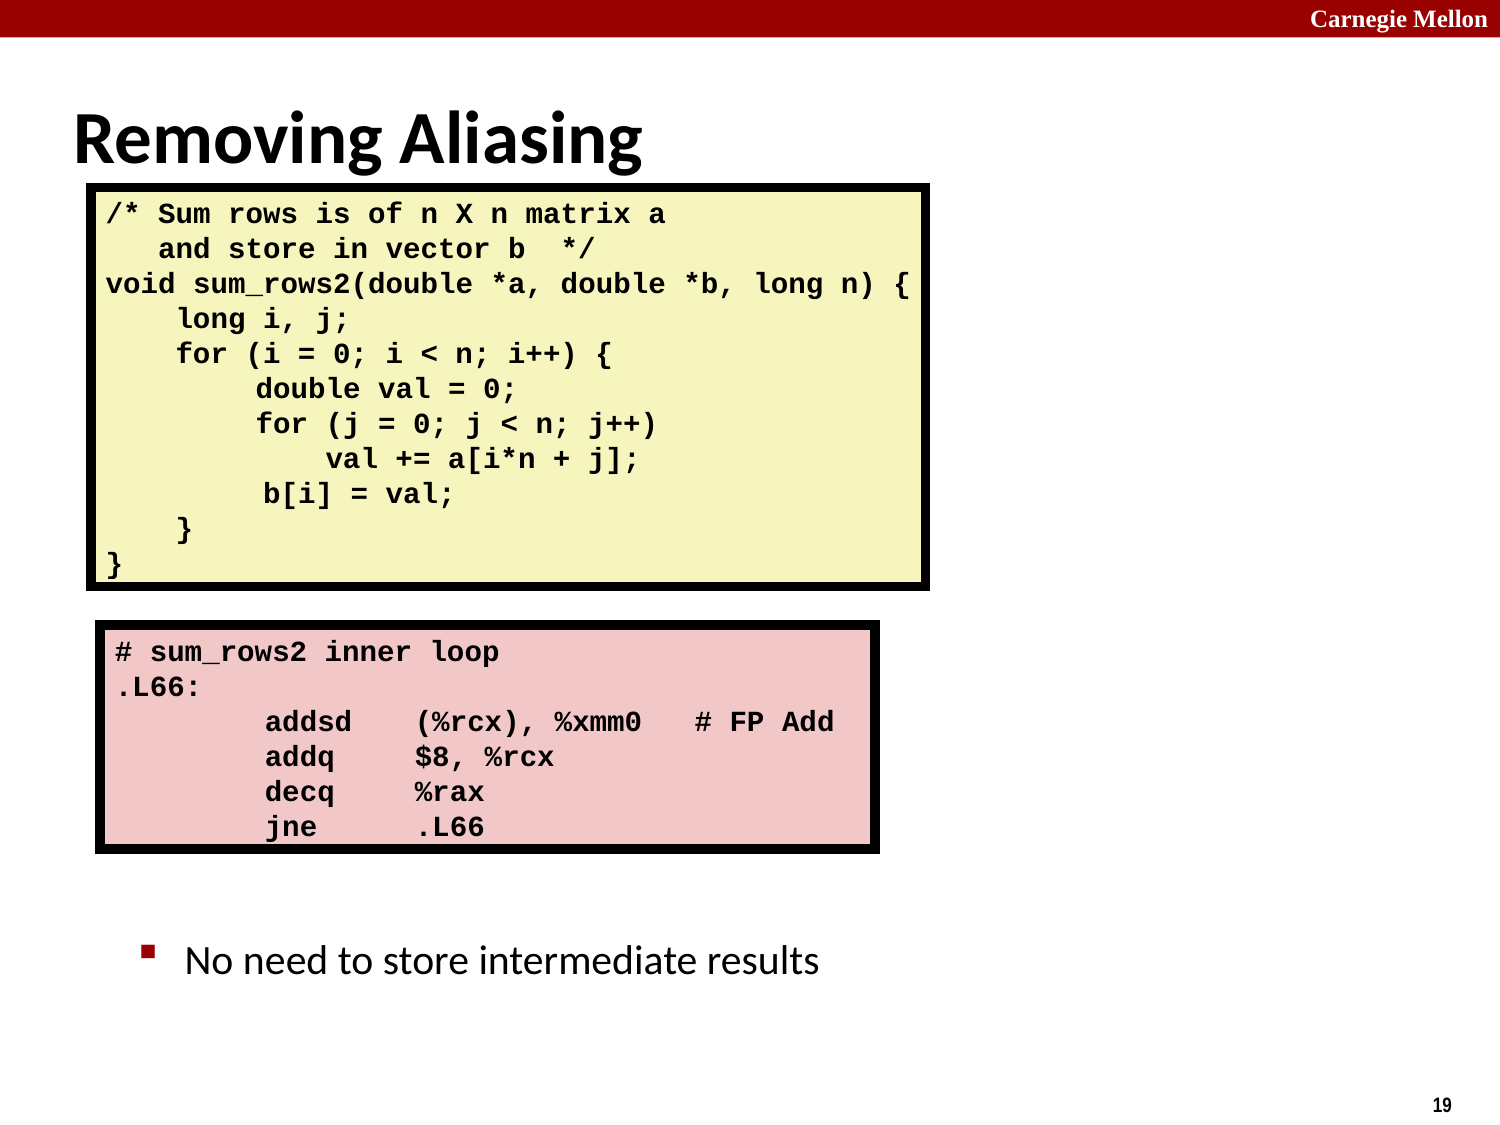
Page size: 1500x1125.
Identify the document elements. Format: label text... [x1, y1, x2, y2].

list No need to store intermediate results [47, 924, 1411, 1058]
text_box /* Sum rows is of n X n matrix a and store in vector b */ void sum_rows2(double *a, double *b, long n) { long i, j; for (i = 0; i < n; i++) { double val = 0; for (j = 0; j < n; j++) val += a[i*n + j]; b[i] = val; } } [90, 187, 926, 587]
text_box # sum_rows2 inner loop .L66: addsd (%rcx), %xmm0 # FP Add addq $8, %rcx decq %rax jne .L66 [99, 624, 876, 850]
title Removing Aliasing [58, 71, 1305, 197]
